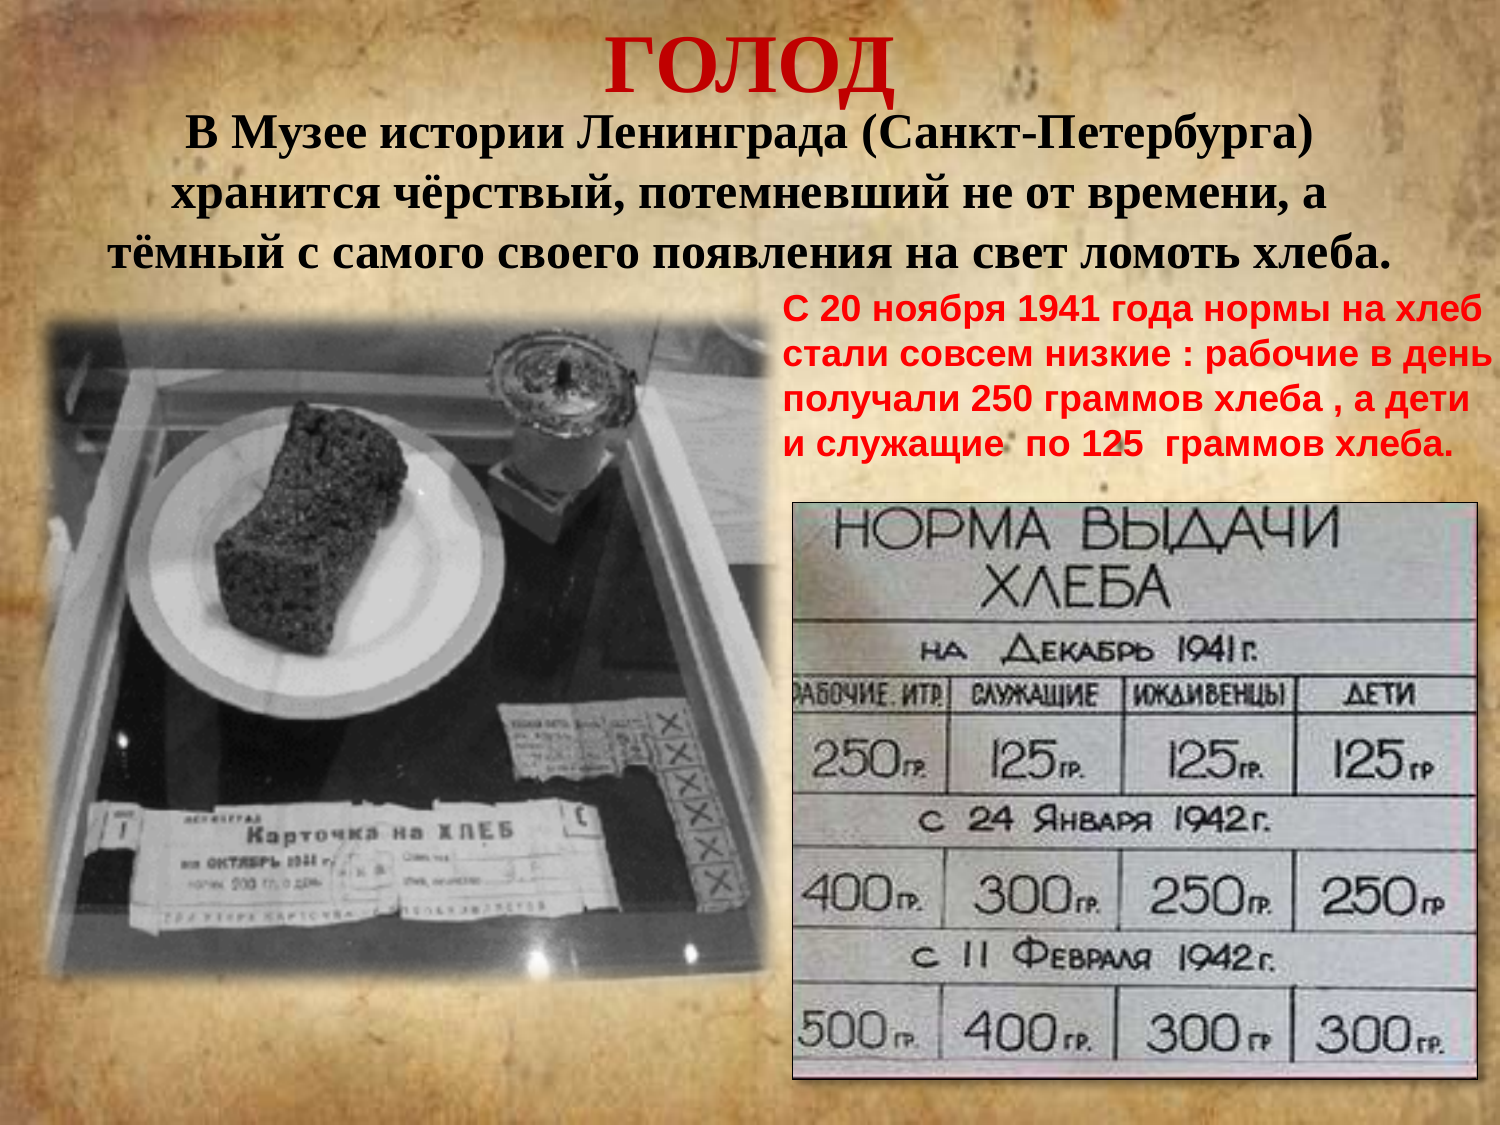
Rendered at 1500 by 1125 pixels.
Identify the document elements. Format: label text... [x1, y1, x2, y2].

text_box С 20 ноября 1941 года нормы на хлеб стали совсем низкие : рабочие в день получали 250 граммов хлеба , а дети и служащие по 125 граммов хлеба. [767, 276, 1500, 471]
picture [0, 0, 1500, 1125]
list В Музее истории Ленинграда (Санкт-Петербурга) хранится чёрствый, потемневший не от времени, а тёмный с самого своего появления на свет ломоть хлеба. [82, 90, 1418, 302]
list ГОЛОД [282, 1, 1218, 120]
